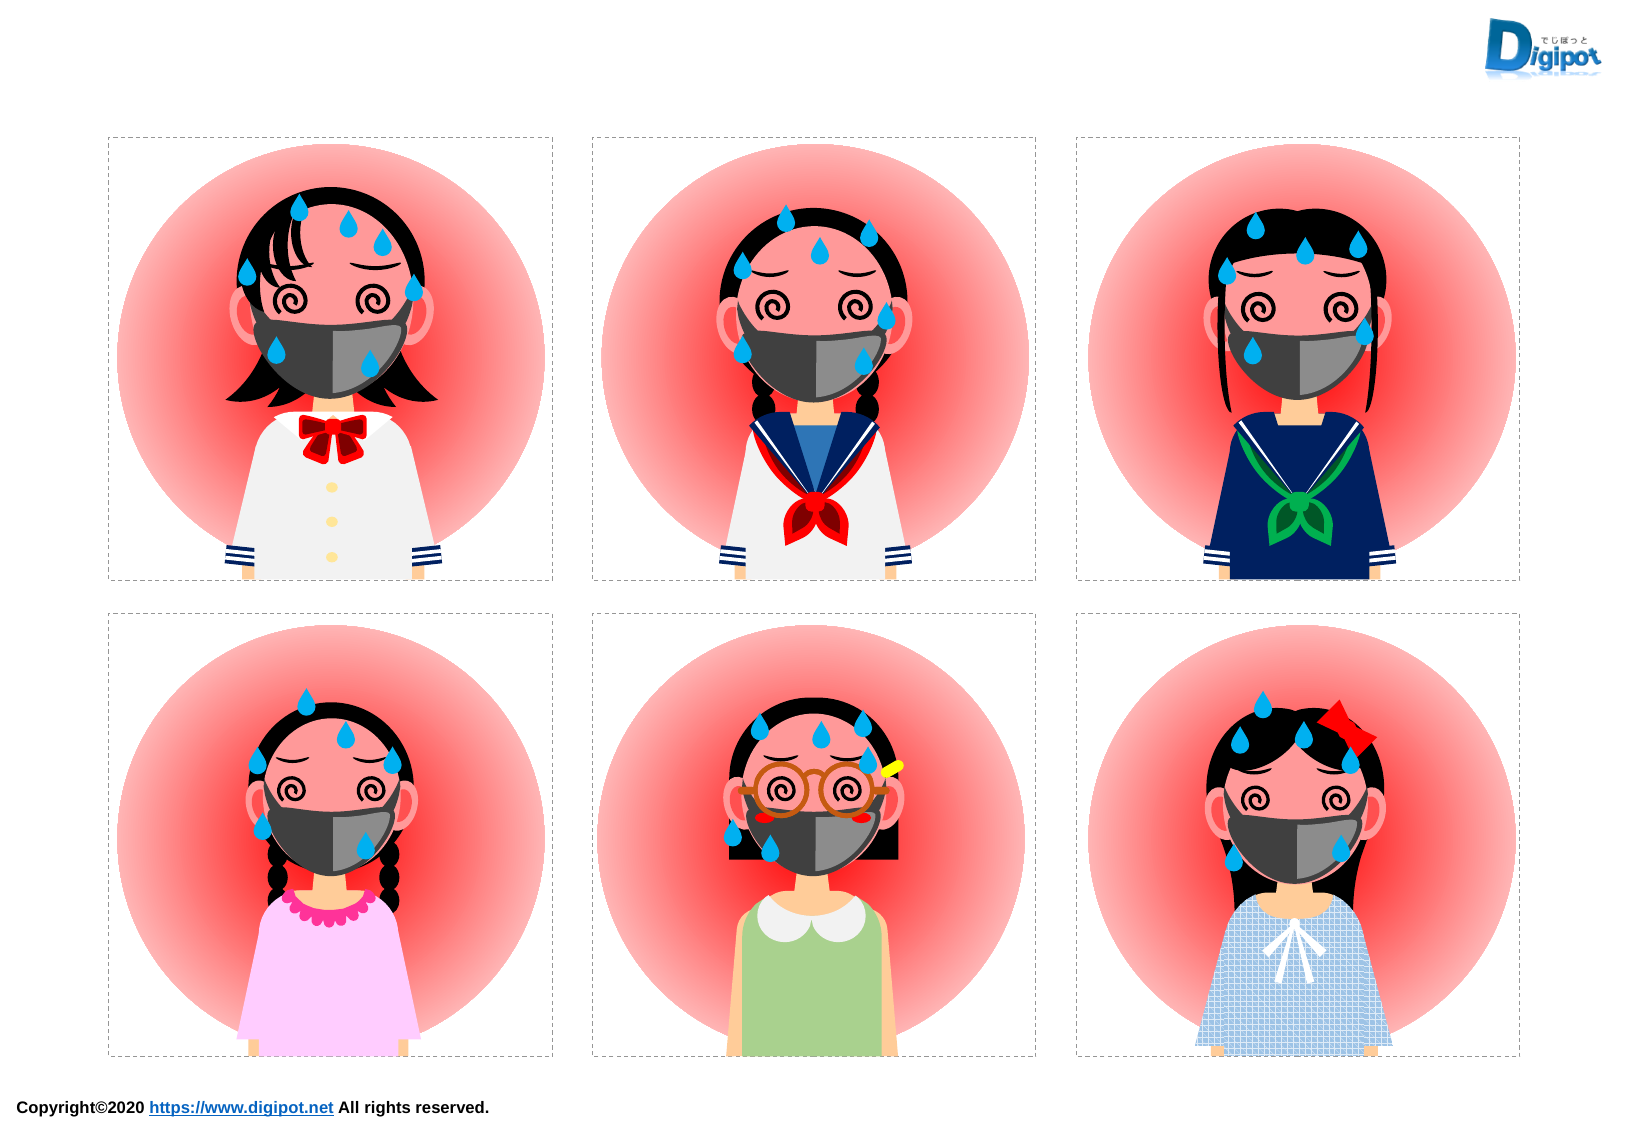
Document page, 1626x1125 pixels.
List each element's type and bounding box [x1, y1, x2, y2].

text_box [601, 144, 1029, 580]
text_box [597, 625, 1025, 1059]
text_box [117, 625, 545, 1057]
text_box [1088, 144, 1516, 580]
text_box [1088, 625, 1516, 1057]
picture [1485, 18, 1602, 82]
text_box [117, 144, 545, 580]
